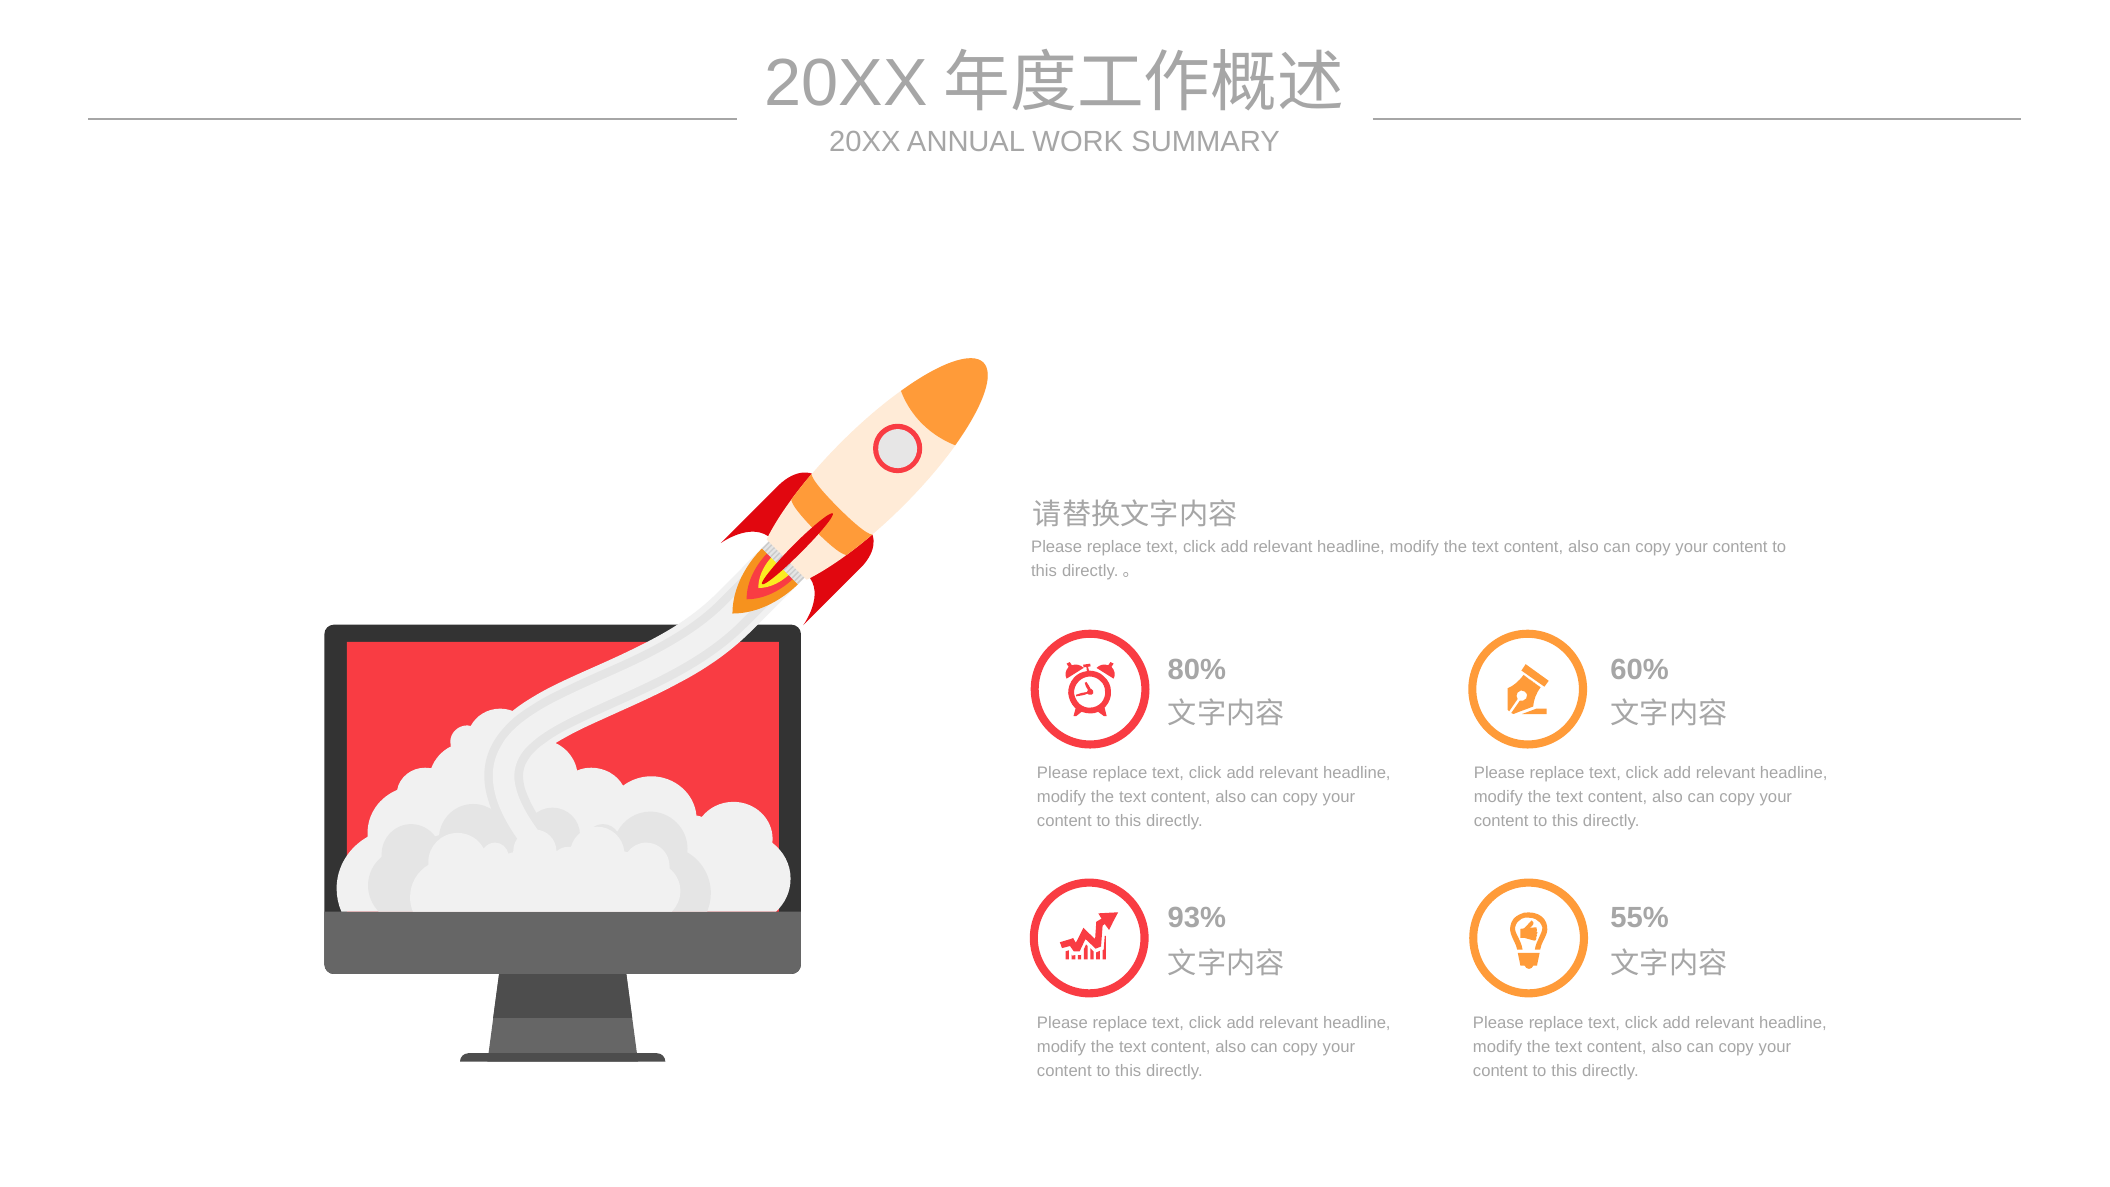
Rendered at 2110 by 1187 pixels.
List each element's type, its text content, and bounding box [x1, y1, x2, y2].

text_box 20XX年度工作概述 [730, 38, 1379, 119]
text_box 80% [1152, 636, 1242, 693]
text_box [1090, 948, 1094, 960]
text_box [1096, 662, 1115, 679]
text_box [1029, 628, 1151, 750]
text_box Please replace text, click add relevant headline, modify the text content, also can copy your content to this directly. [1022, 1000, 1416, 1087]
text_box [1028, 877, 1150, 999]
text_box 93% [1152, 883, 1242, 941]
text_box [1065, 662, 1111, 717]
text_box [1517, 952, 1540, 969]
text_box 文字内容 [1595, 930, 1743, 988]
text_box 文字内容 [1595, 680, 1743, 737]
text_box [1096, 950, 1100, 960]
text_box [1083, 944, 1088, 960]
text_box 文字内容 [1153, 680, 1300, 737]
text_box 55% [1595, 883, 1684, 941]
text_box [1467, 628, 1589, 750]
text_box [1059, 912, 1119, 952]
text_box 请替换文字内容 [1018, 481, 1253, 524]
text_box Please replace text, click add relevant headline, modify the text content, also can copy your content to this directly. [1022, 750, 1416, 837]
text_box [324, 345, 1001, 1062]
text_box 20XX ANNUAL WORK SUMMARY [824, 122, 1285, 158]
text_box 文字内容 [1153, 930, 1300, 988]
text_box 60% [1595, 636, 1684, 693]
text_box Please replace text, click add relevant headline, modify the text content, also can copy your content to this directly.。 [1016, 524, 1825, 588]
text_box [1507, 664, 1549, 715]
text_box Please replace text, click add relevant headline, modify the text content, also can copy your content to this directly. [1458, 1000, 1852, 1087]
text_box [1510, 912, 1548, 950]
text_box Please replace text, click add relevant headline, modify the text content, also can copy your content to this directly. [1459, 750, 1853, 837]
text_box [1102, 935, 1106, 960]
text_box [1065, 950, 1069, 960]
text_box [1468, 877, 1590, 999]
